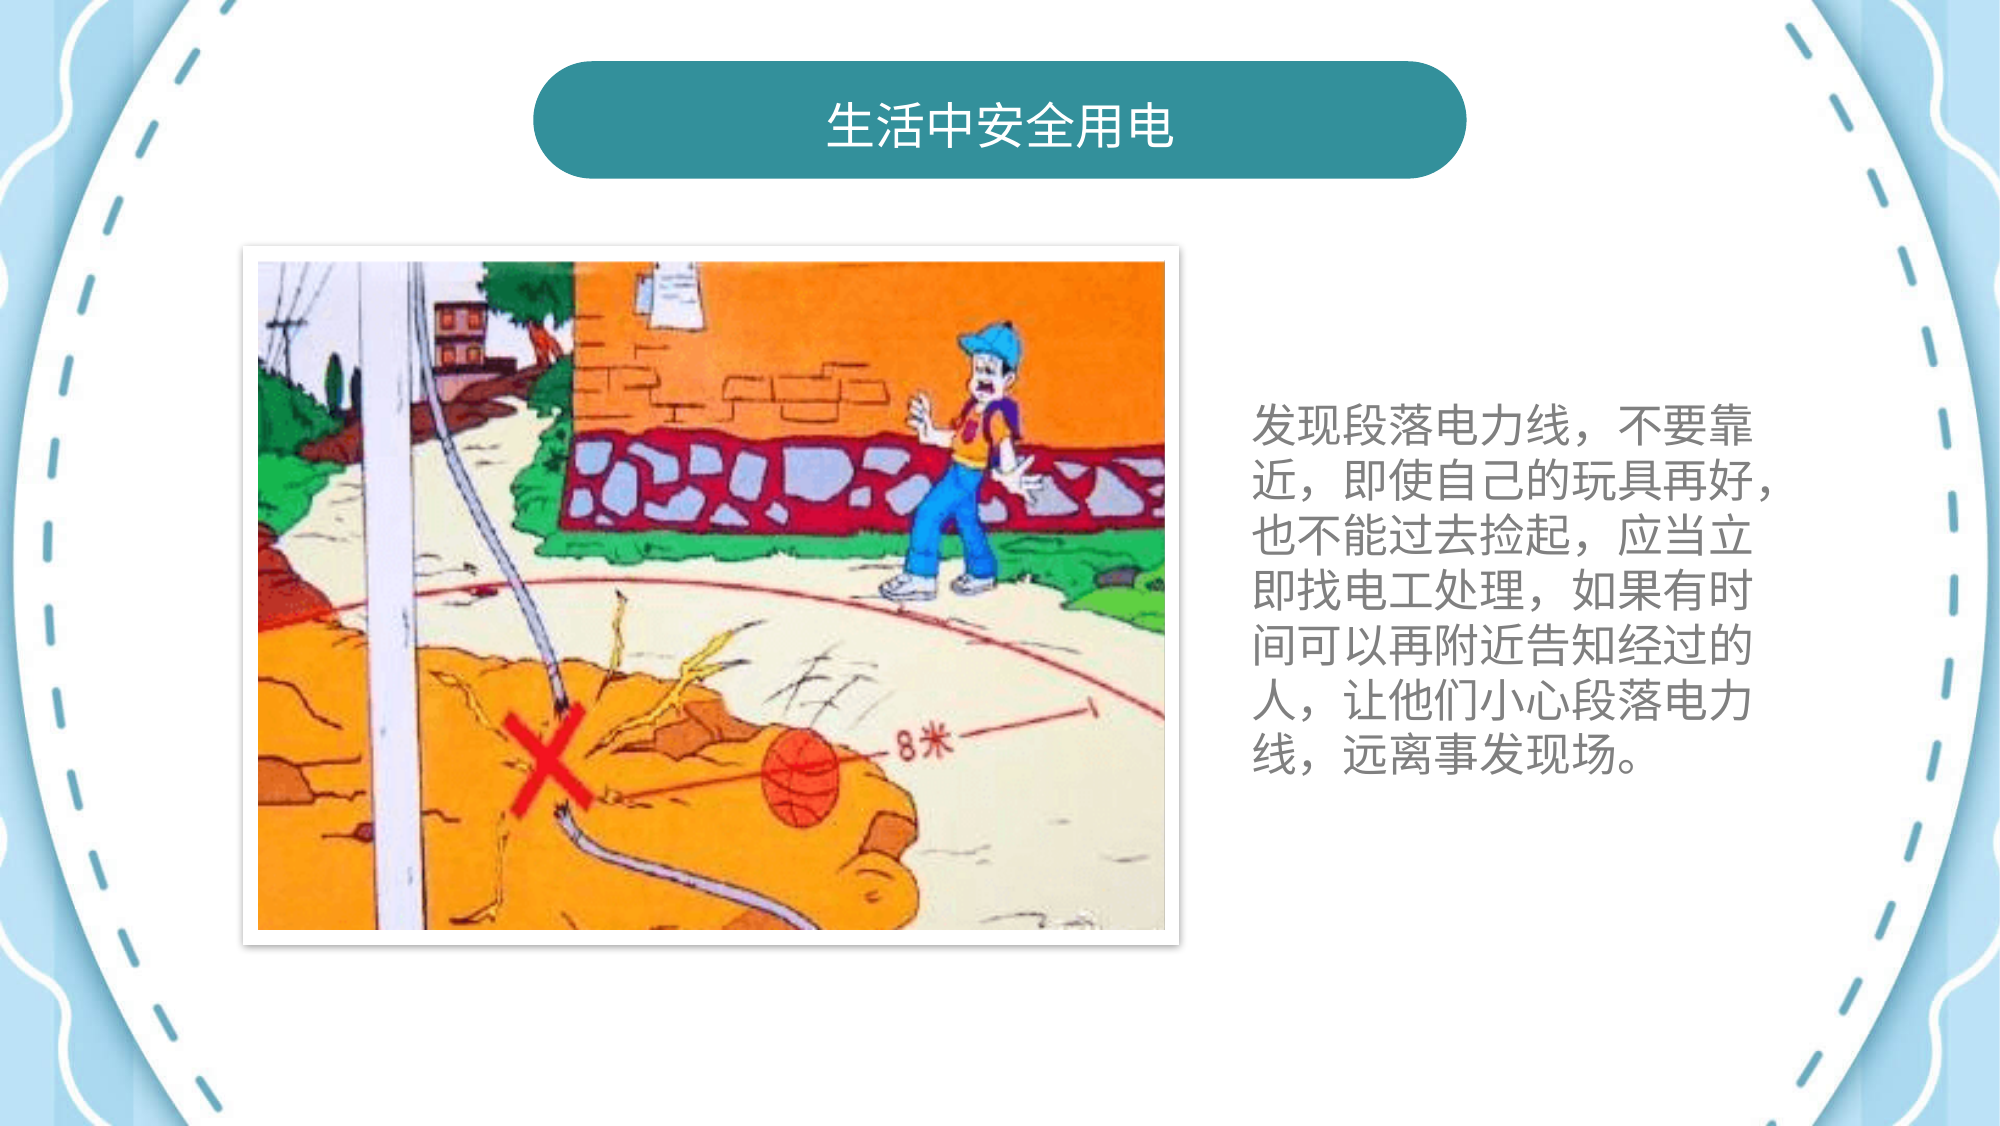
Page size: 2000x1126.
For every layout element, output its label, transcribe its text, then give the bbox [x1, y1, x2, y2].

text_box 发现段落电力线，不要靠近，即使自己的玩具再好，也不能过去捡起，应当立即找电工处理，如果有时间可以再附近告知经过的人，让他们小心段落电力线，远离事发现场。 [1236, 388, 1774, 789]
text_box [533, 60, 1467, 179]
picture [0, 0, 2000, 1126]
